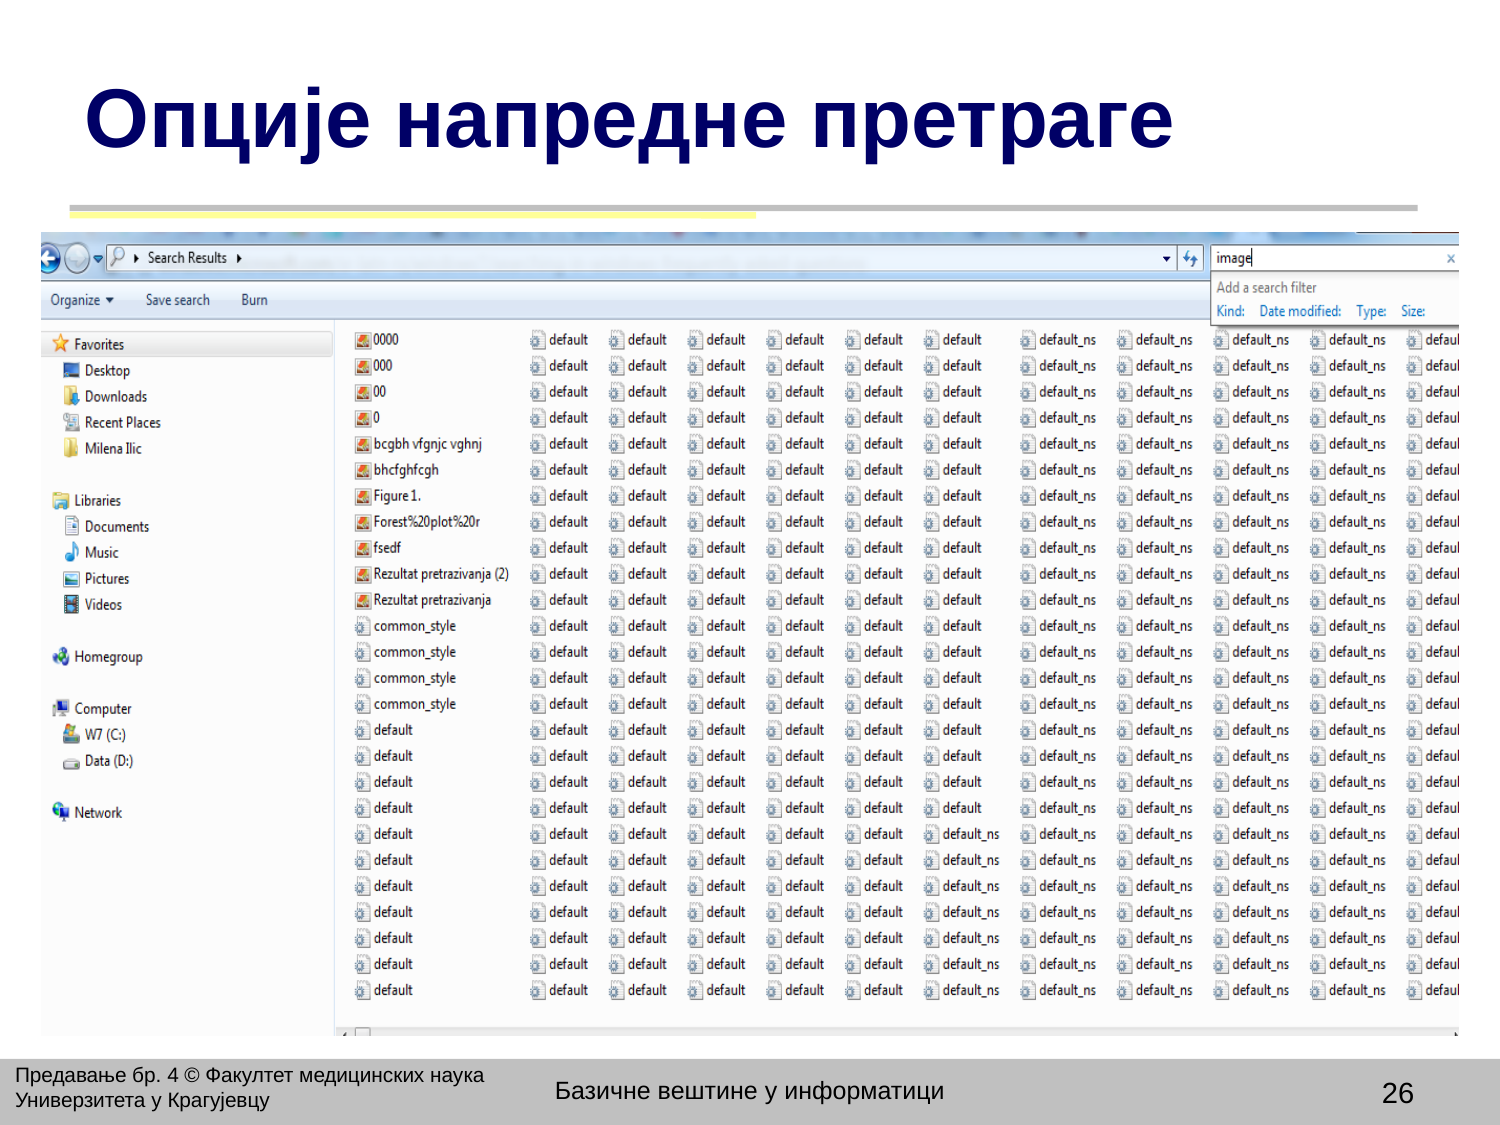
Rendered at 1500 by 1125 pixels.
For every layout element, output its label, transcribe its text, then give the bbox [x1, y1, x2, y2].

title Опције напредне претраге [69, 19, 1426, 208]
footer Базичне вештине у информатици [512, 1066, 988, 1125]
slide_number 26 [1079, 1066, 1430, 1125]
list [40, 232, 1460, 1036]
slide_number Предавање бр. 4 © Факултет медицинских наука Универзитета у Крагујевцу [0, 1053, 617, 1108]
